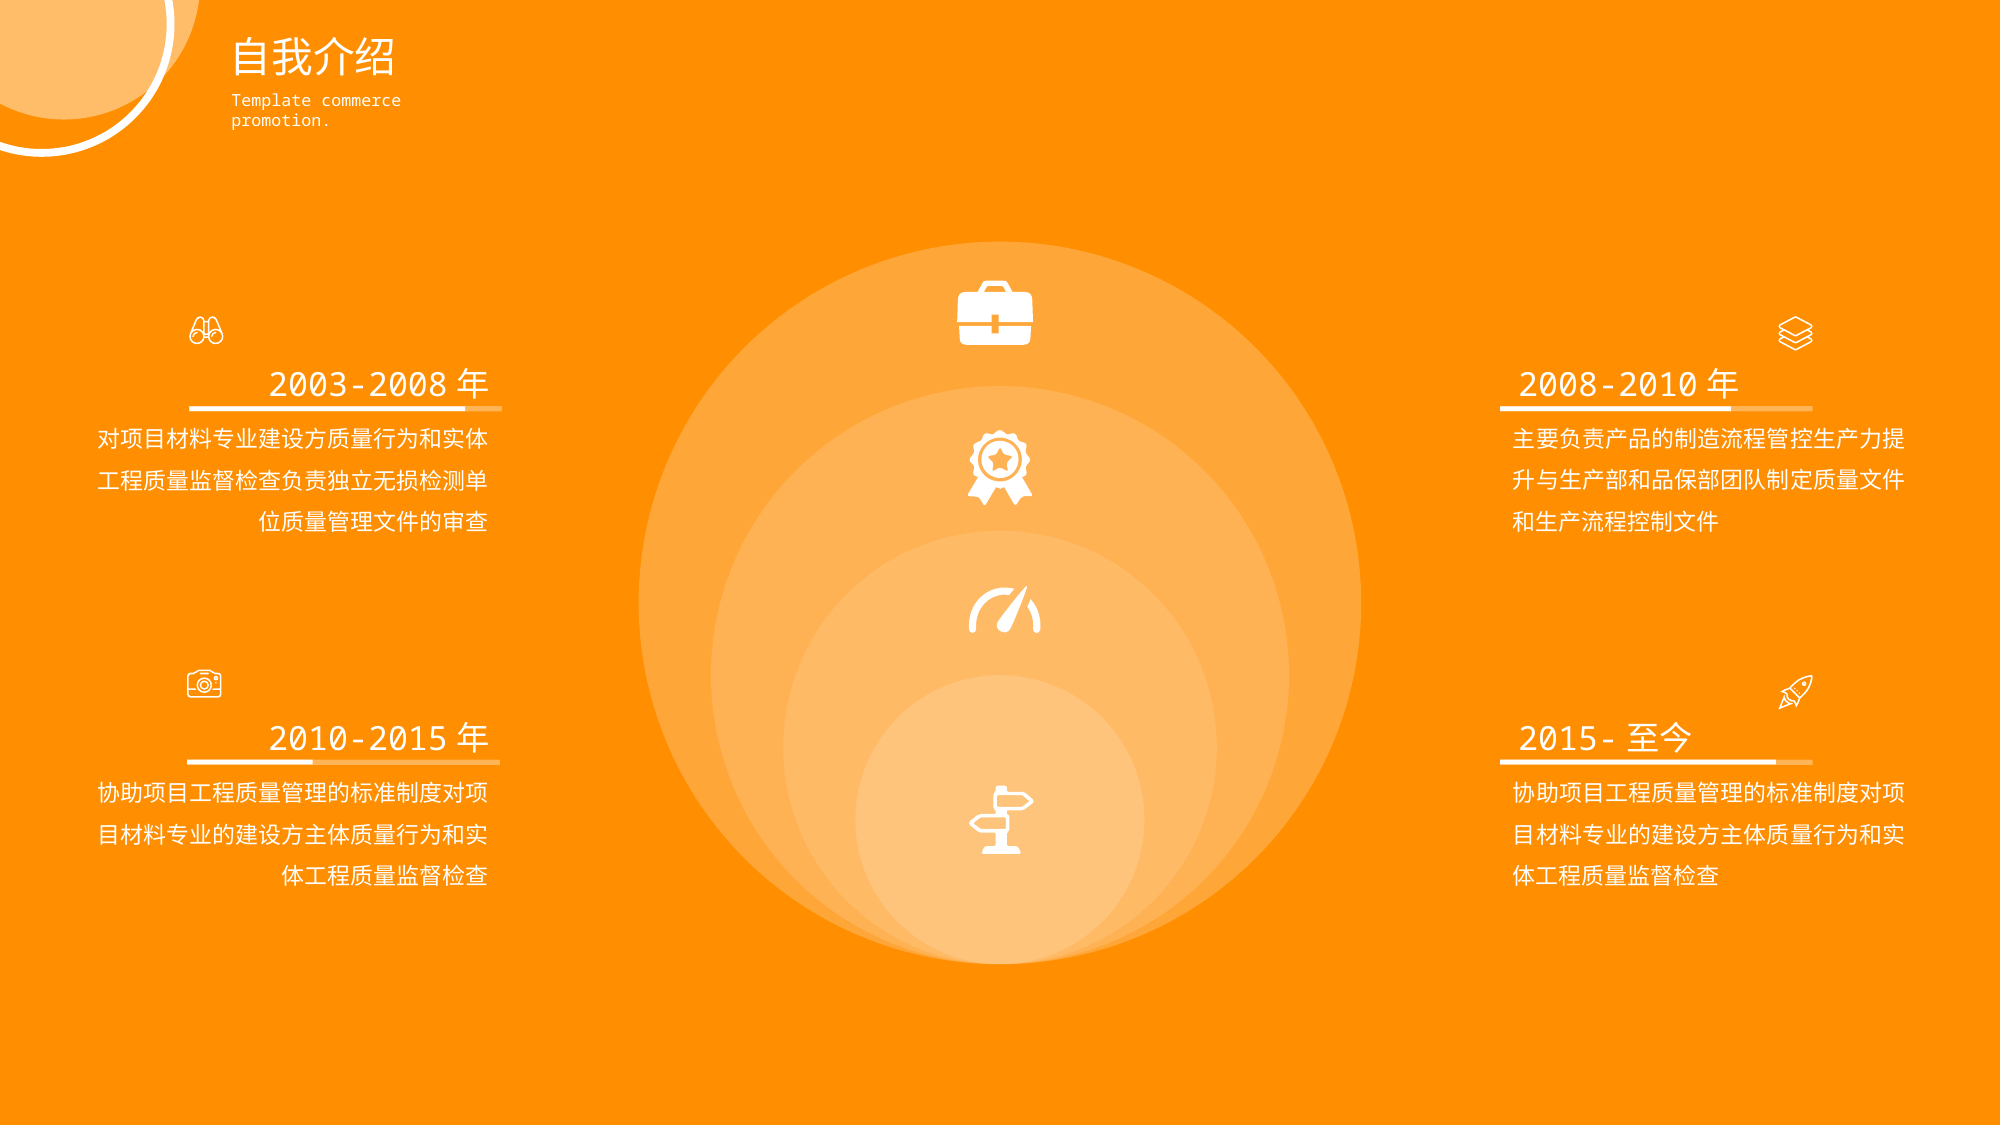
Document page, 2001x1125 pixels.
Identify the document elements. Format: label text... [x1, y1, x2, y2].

text_box [959, 325, 1032, 345]
text_box 对项目材料专业建设方质量行为和实体工程质量监督检查负责独立无损检测单位质量管理文件的审查 [81, 403, 504, 543]
text_box [187, 669, 222, 698]
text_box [0, 0, 503, 153]
text_box 主要负责产品的制造流程管控生产力提升与生产部和品保部团队制定质量文件和生产流程控制文件 [1498, 404, 1921, 543]
text_box [855, 675, 1145, 965]
text_box [996, 585, 1028, 633]
text_box 2008-2010年 [1498, 363, 1921, 404]
text_box 2003-2008年 [66, 363, 490, 404]
text_box [783, 530, 1217, 963]
text_box [1778, 316, 1813, 351]
text_box [189, 316, 224, 345]
text_box 协助项目工程质量管理的标准制度对项目材料专业的建设方主体质量行为和实体工程质量监督检查 [1498, 758, 1921, 897]
text_box [969, 785, 1034, 854]
text_box [957, 280, 1034, 323]
text_box 协助项目工程质量管理的标准制度对项目材料专业的建设方主体质量行为和实体工程质量监督检查 [81, 757, 504, 897]
text_box [638, 241, 1362, 961]
text_box [1778, 675, 1813, 710]
text_box 2015-至今 [1498, 717, 1921, 758]
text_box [967, 430, 1033, 506]
text_box 2010-2015年 [66, 717, 490, 758]
text_box [710, 386, 1290, 962]
text_box [1027, 599, 1041, 633]
text_box [968, 587, 1015, 633]
